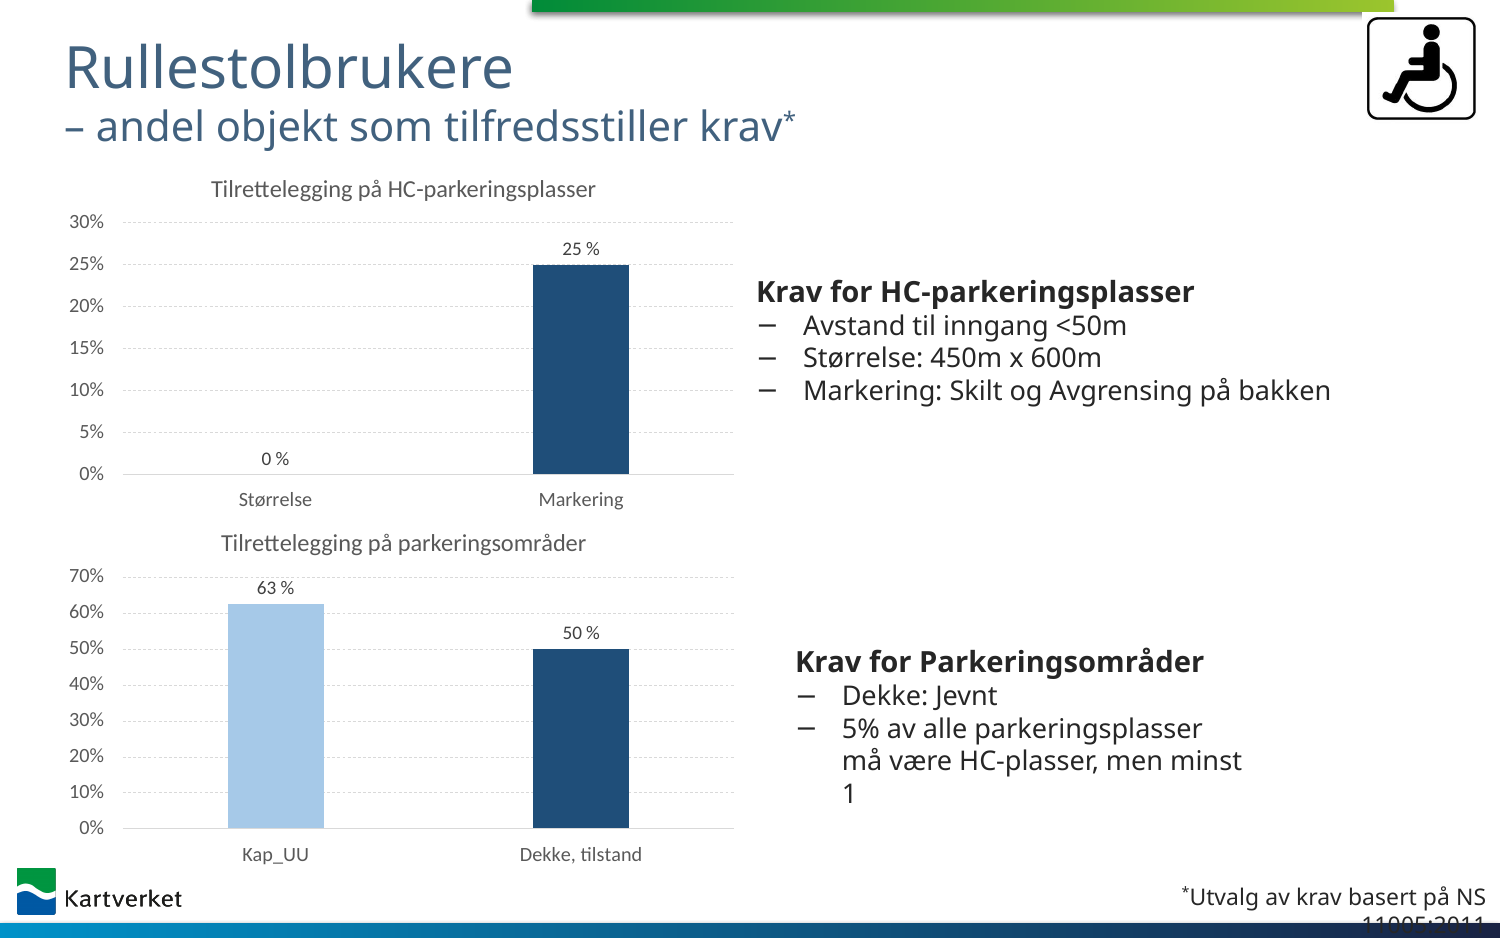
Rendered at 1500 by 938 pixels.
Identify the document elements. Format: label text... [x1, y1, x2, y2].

text_box Krav for Parkeringsområder Dekke: Jevnt 5% av alle parkeringsplasser må være HC-plasser, men minst 1 [780, 636, 1261, 816]
picture [1362, 12, 1481, 126]
text_box Rullestolbrukere – andel objekt som tilfredsstiller krav* [49, 25, 1431, 158]
text_box Krav for HC-parkeringsplasser Avstand til inngang <50m Størrelse: 450m x 600m Markering: Skilt og Avgrensing på bakken [750, 265, 1346, 413]
picture [62, 166, 746, 519]
picture [62, 520, 746, 874]
text_box *Utvalg av krav basert på NS 11005:2011 [1068, 873, 1500, 938]
